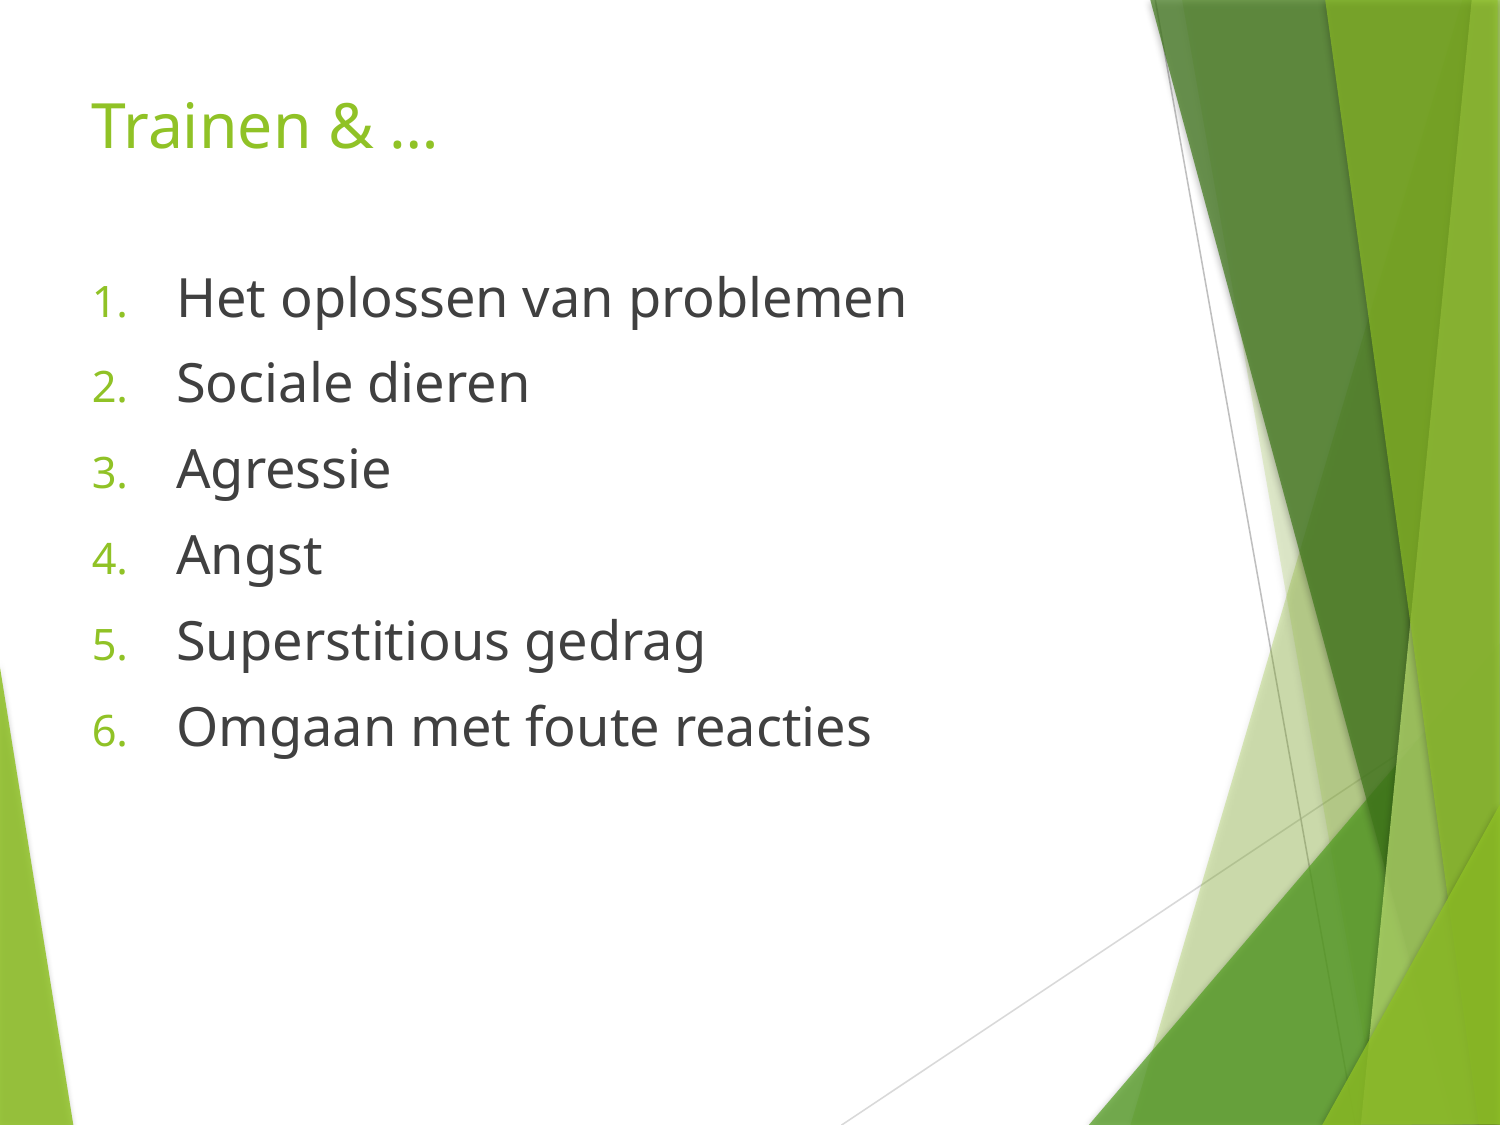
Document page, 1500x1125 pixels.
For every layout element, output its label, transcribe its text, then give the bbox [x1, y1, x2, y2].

title Trainen & … [76, 78, 1427, 208]
list Het oplossen van problemen Sociale dieren Agressie Angst Superstitious gedrag Omgaan met foute reacties [76, 255, 1427, 998]
